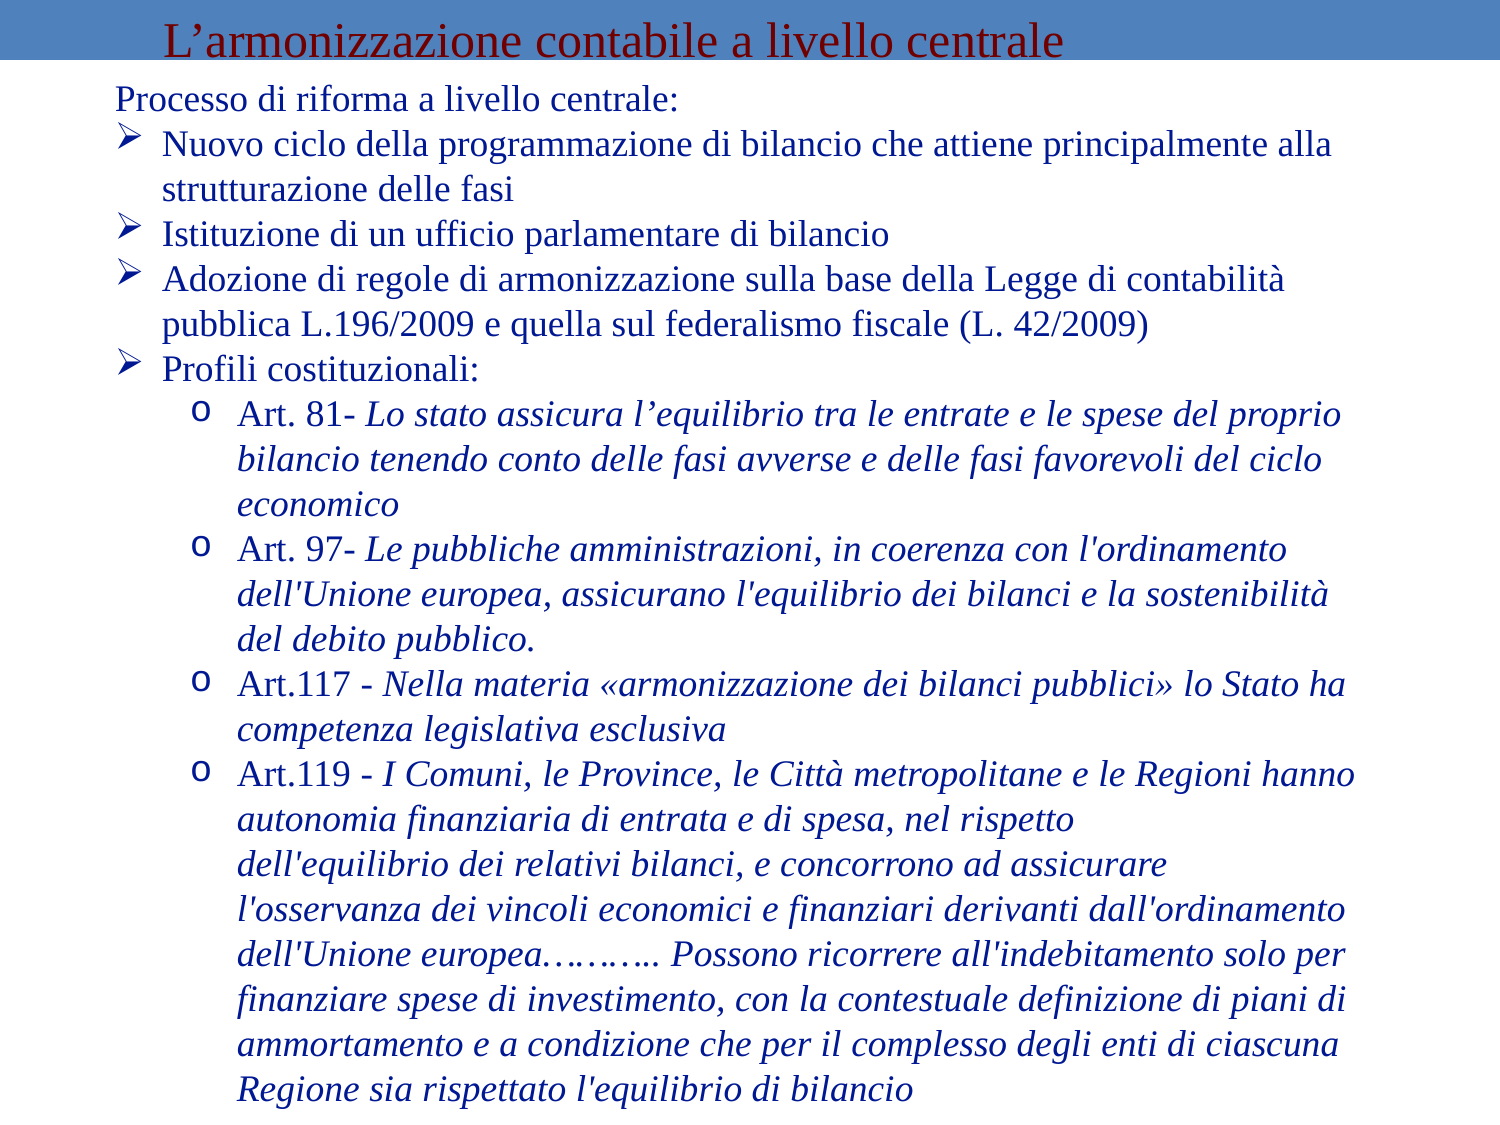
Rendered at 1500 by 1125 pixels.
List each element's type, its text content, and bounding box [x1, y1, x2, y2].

text_box L’armonizzazione contabile a livello centrale [135, 0, 1468, 75]
text_box Processo di riforma a livello centrale: Nuovo ciclo della programmazione di bilancio che attiene principalmente alla strutturazione delle fasi Istituzione di un ufficio parlamentare di bilancio Adozione di regole di armonizzazione sulla base della Legge di contabilità pubblica L.196/2009 e quella sul federalismo fiscale (L. 42/2009) Profili costituzionali: Art. 81- Lo stato assicura l’equilibrio tra le entrate e le spese del proprio bilancio tenendo conto delle fasi avverse e delle fasi favorevoli del ciclo economico Art. 97- Le pubbliche amministrazioni, in coerenza con l'ordinamento dell'Unione europea, assicurano l'equilibrio dei bilanci e la sostenibilità del debito pubblico. Art.117 - Nella materia «armonizzazione dei bilanci pubblici» lo Stato ha competenza legislativa esclusiva Art.119 - I Comuni, le Province, le Città metropolitane e le Regioni hanno autonomia finanziaria di entrata e di spesa, nel rispetto dell'equilibrio dei relativi bilanci, e concorrono ad assicurare l'osservanza dei vincoli economici e finanziari derivanti dall'ordinamento dell'Unione europea……….. Possono ricorrere all'indebitamento solo per finanziare spese di investimento, con la contestuale definizione di piani di ammortamento e a condizione che per il complesso degli enti di ciascuna Regione sia rispettato l'equilibrio di bilancio [100, 66, 1400, 1125]
